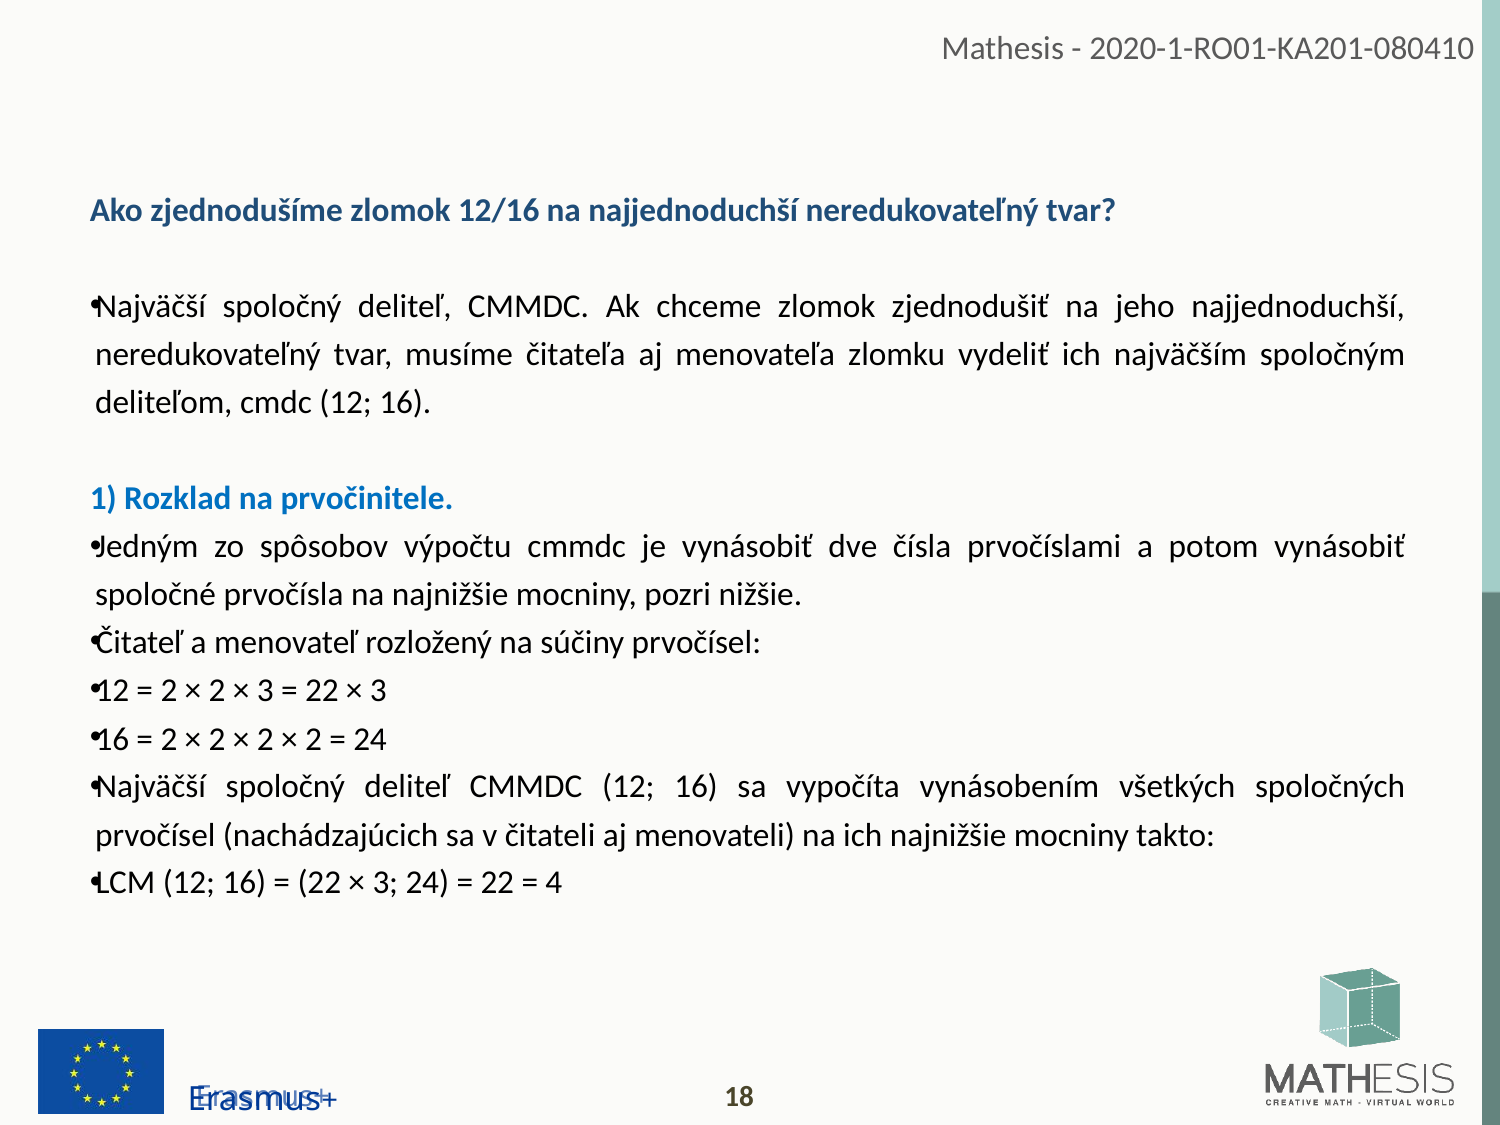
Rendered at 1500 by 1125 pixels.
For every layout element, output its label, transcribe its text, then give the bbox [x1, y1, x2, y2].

list Ako zjednodušíme zlomok 12/16 na najjednoduchší neredukovateľný tvar? Najväčší spoločný deliteľ, CMMDC. Ak chceme zlomok zjednodušiť na jeho najjednoduchší, neredukovateľný tvar, musíme čitateľa aj menovateľa zlomku vydeliť ich najväčším spoločným deliteľom, cmdc (12; 16). 1) Rozklad na prvočinitele. Jedným zo spôsobov výpočtu cmmdc je vynásobiť dve čísla prvočíslami a potom vynásobiť spoločné prvočísla na najnižšie mocniny, pozri nižšie. Čitateľ a menovateľ rozložený na súčiny prvočísel: 12 = 2 × 2 × 3 = 22 × 3 16 = 2 × 2 × 2 × 2 = 24 Najväčší spoločný deliteľ CMMDC (12; 16) sa vypočíta vynásobením všetkých spoločných prvočísel (nachádzajúcich sa v čitateli aj menovateli) na ich najnižšie mocniny takto: LCM (12; 16) = (22 × 3; 24) = 22 = 4 [75, 173, 1425, 916]
picture [38, 1029, 164, 1114]
